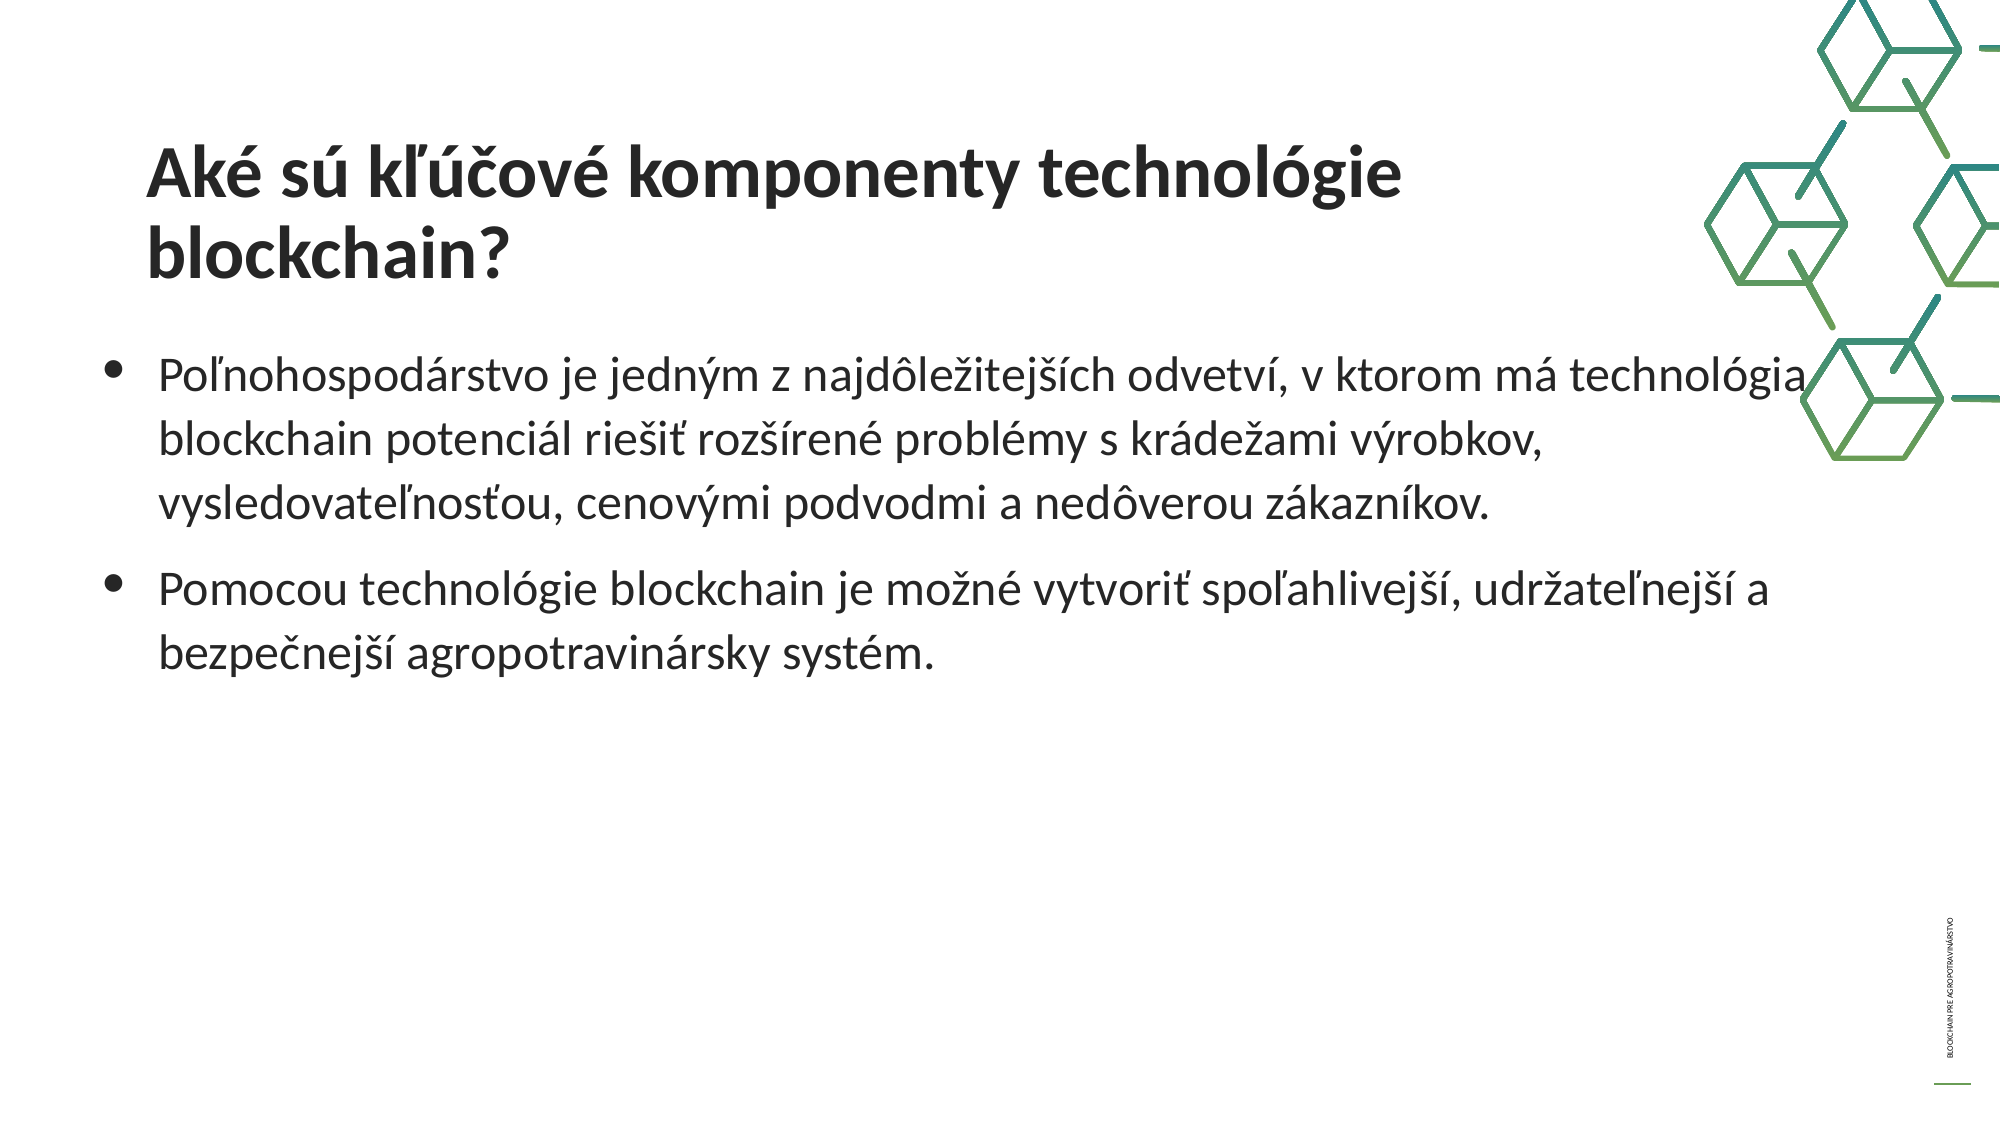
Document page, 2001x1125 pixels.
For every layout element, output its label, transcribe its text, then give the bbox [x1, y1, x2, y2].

list Aké sú kľúčové komponenty technológie blockchain? [130, 124, 1698, 337]
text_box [1703, 0, 2000, 462]
list Poľnohospodárstvo je jedným z najdôležitejších odvetví, v ktorom má technológia blockchain potenciál riešiť rozšírené problémy s krádežami výrobkov, vysledovateľnosťou, cenovými podvodmi a nedôverou zákazníkov. Pomocou technológie blockchain je možné vytvoriť spoľahlivejší, udržateľnejší a bezpečnejší agropotravinársky systém. [86, 329, 1825, 1100]
